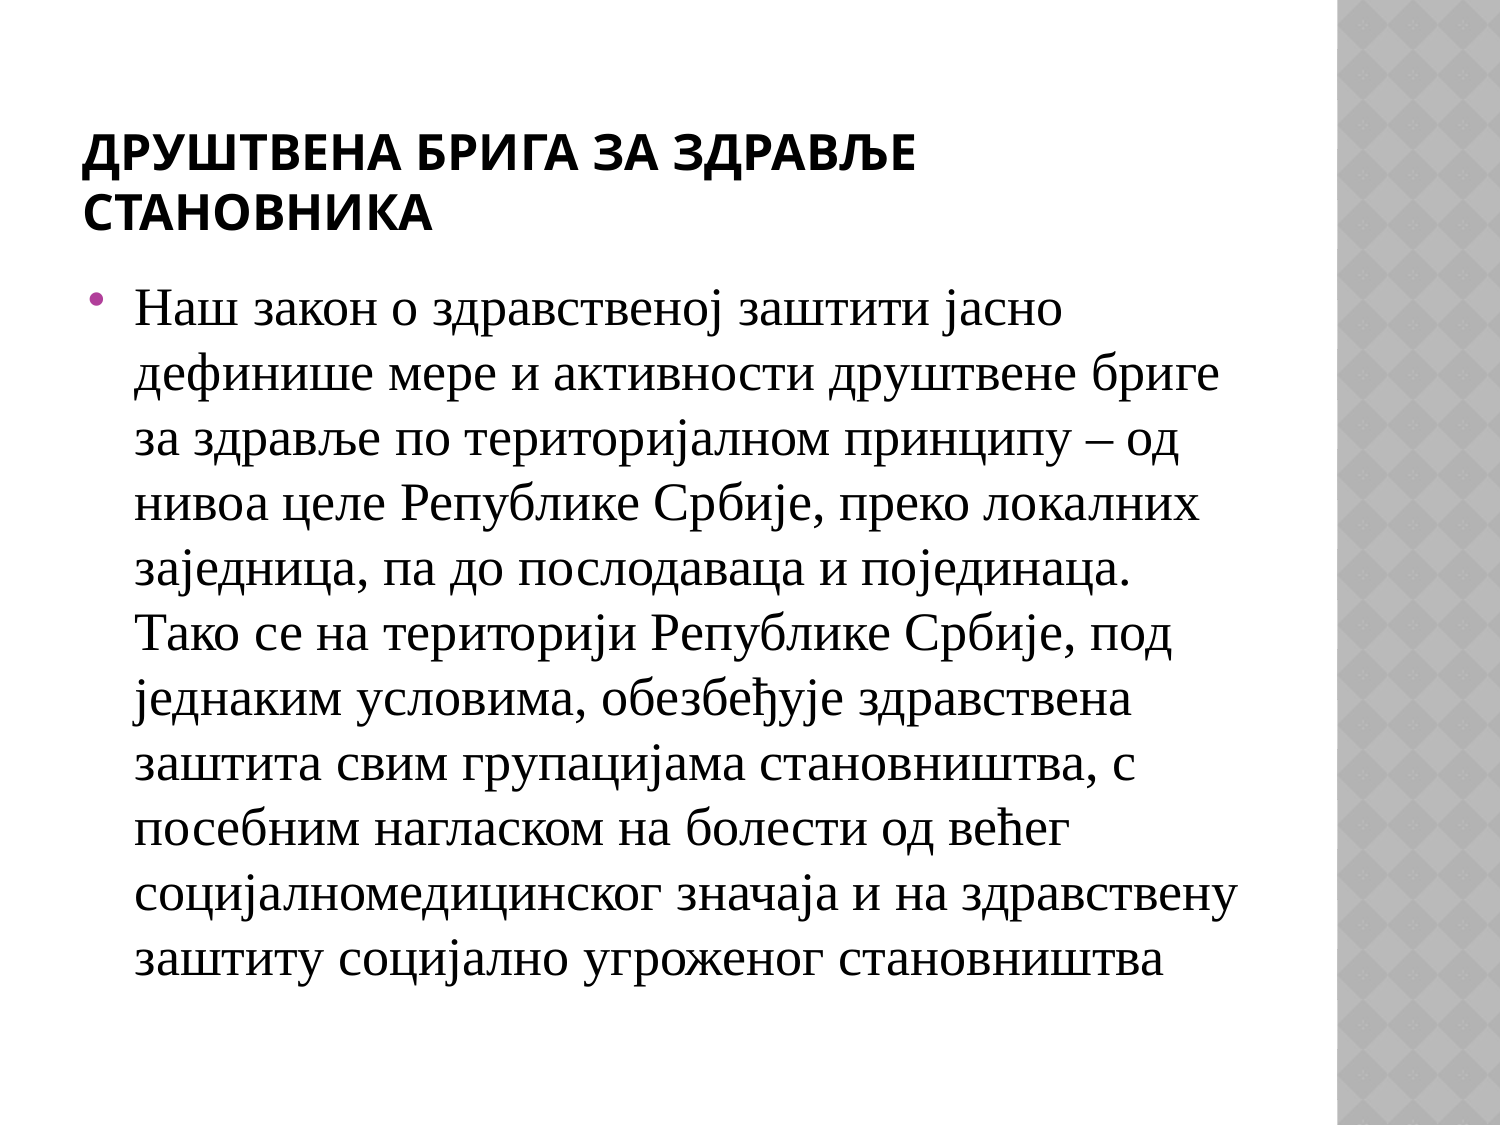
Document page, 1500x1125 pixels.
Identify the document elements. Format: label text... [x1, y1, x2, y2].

list Наш закон о здравственој заштити јасно дефинише мере и активности друштвене бриге за здравље по територијалном принципу – од нивоа целе Републике Србије, преко локалних заједница, па до послодаваца и појединаца. Тако се на територији Републике Србије, под једнаким условима, обезбеђује здравствена заштита свим групацијама становништва, с посебним нагласком на болести од већег социјалномедицинског значаја и на здравствену заштиту социјално угроженог становништва [75, 264, 1263, 1059]
title ДРУШТВЕНА БРИГА ЗА ЗДРАВЉЕ СТАНОВНИКА [75, 52, 1263, 240]
